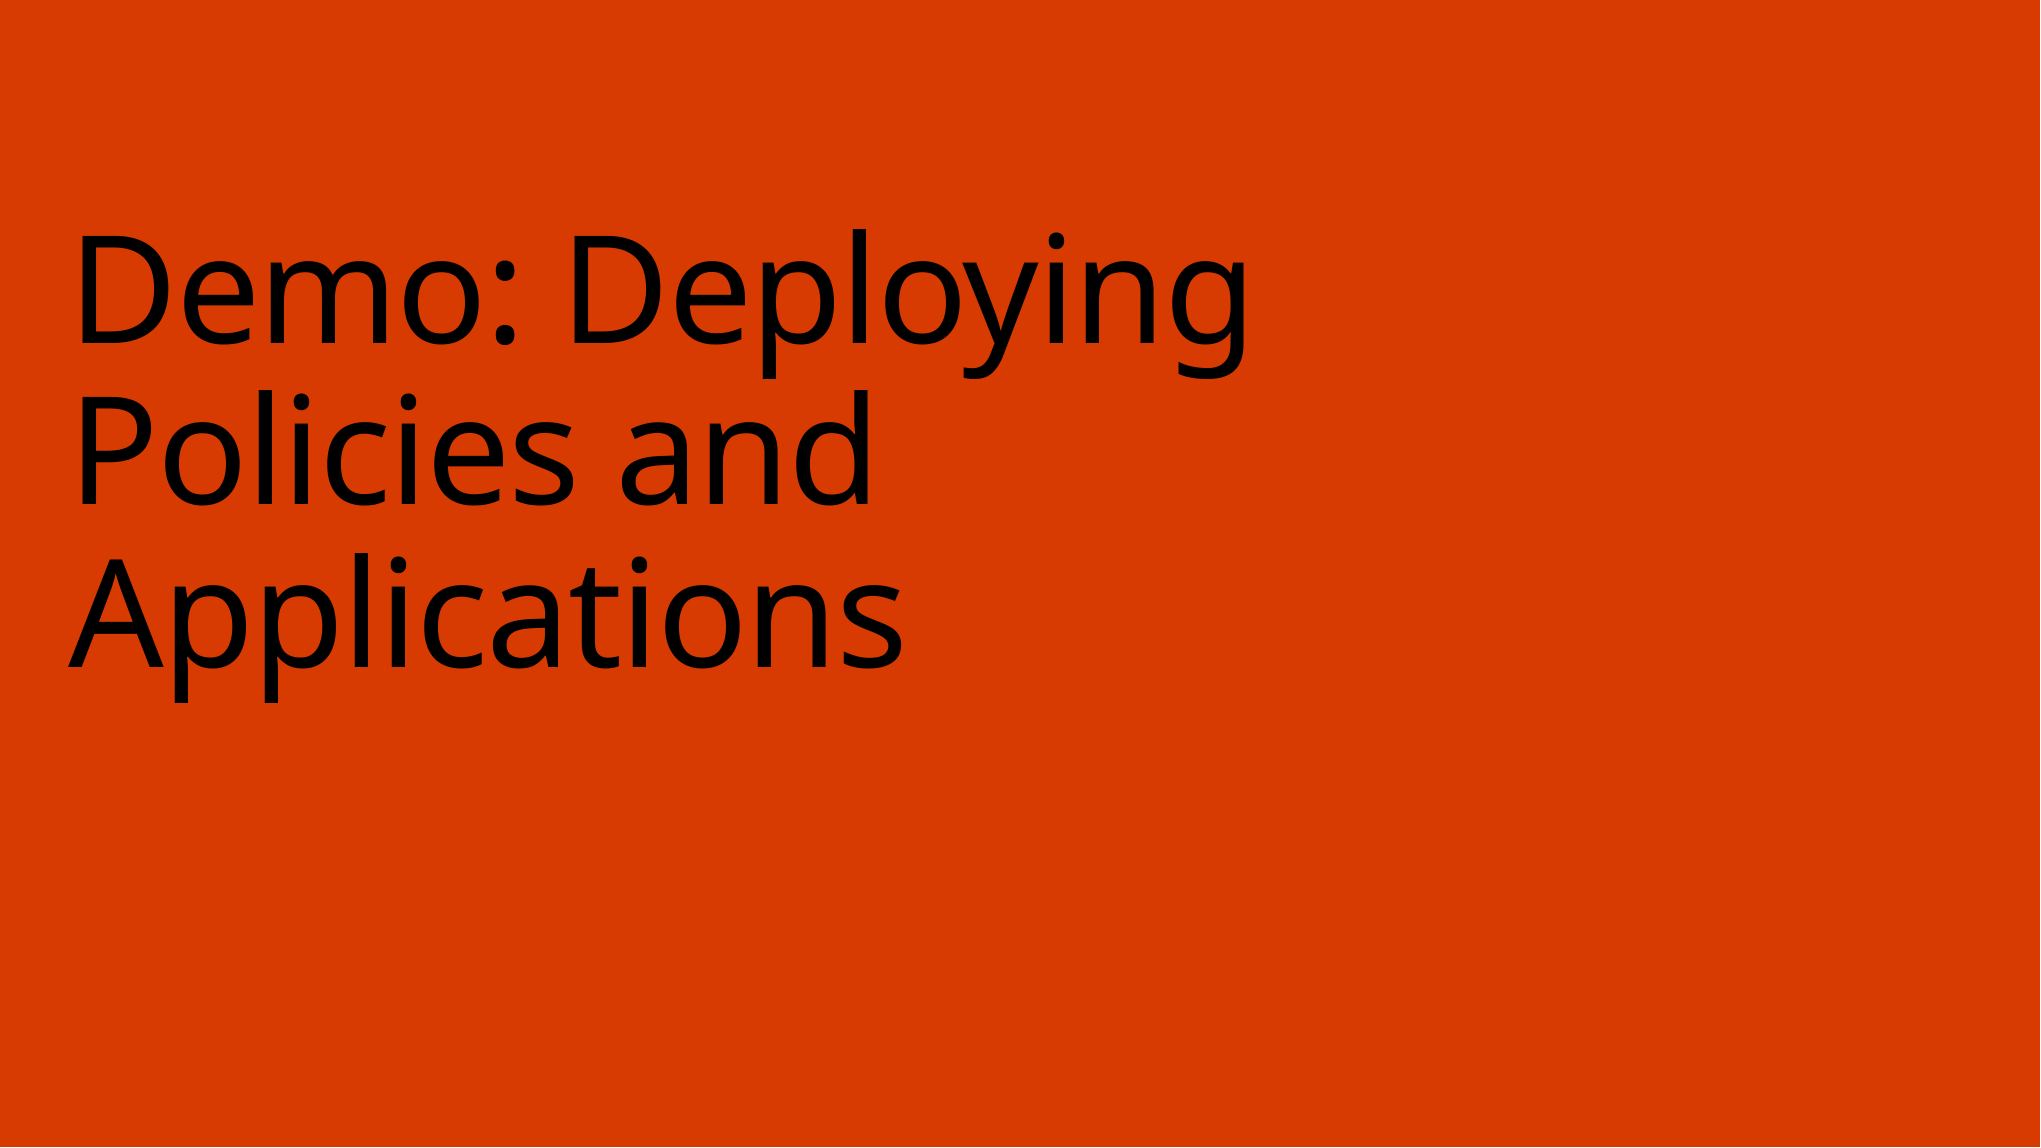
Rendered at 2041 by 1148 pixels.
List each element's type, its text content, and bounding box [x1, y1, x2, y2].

title Demo: Deploying Policies and Applications [45, 198, 1395, 720]
